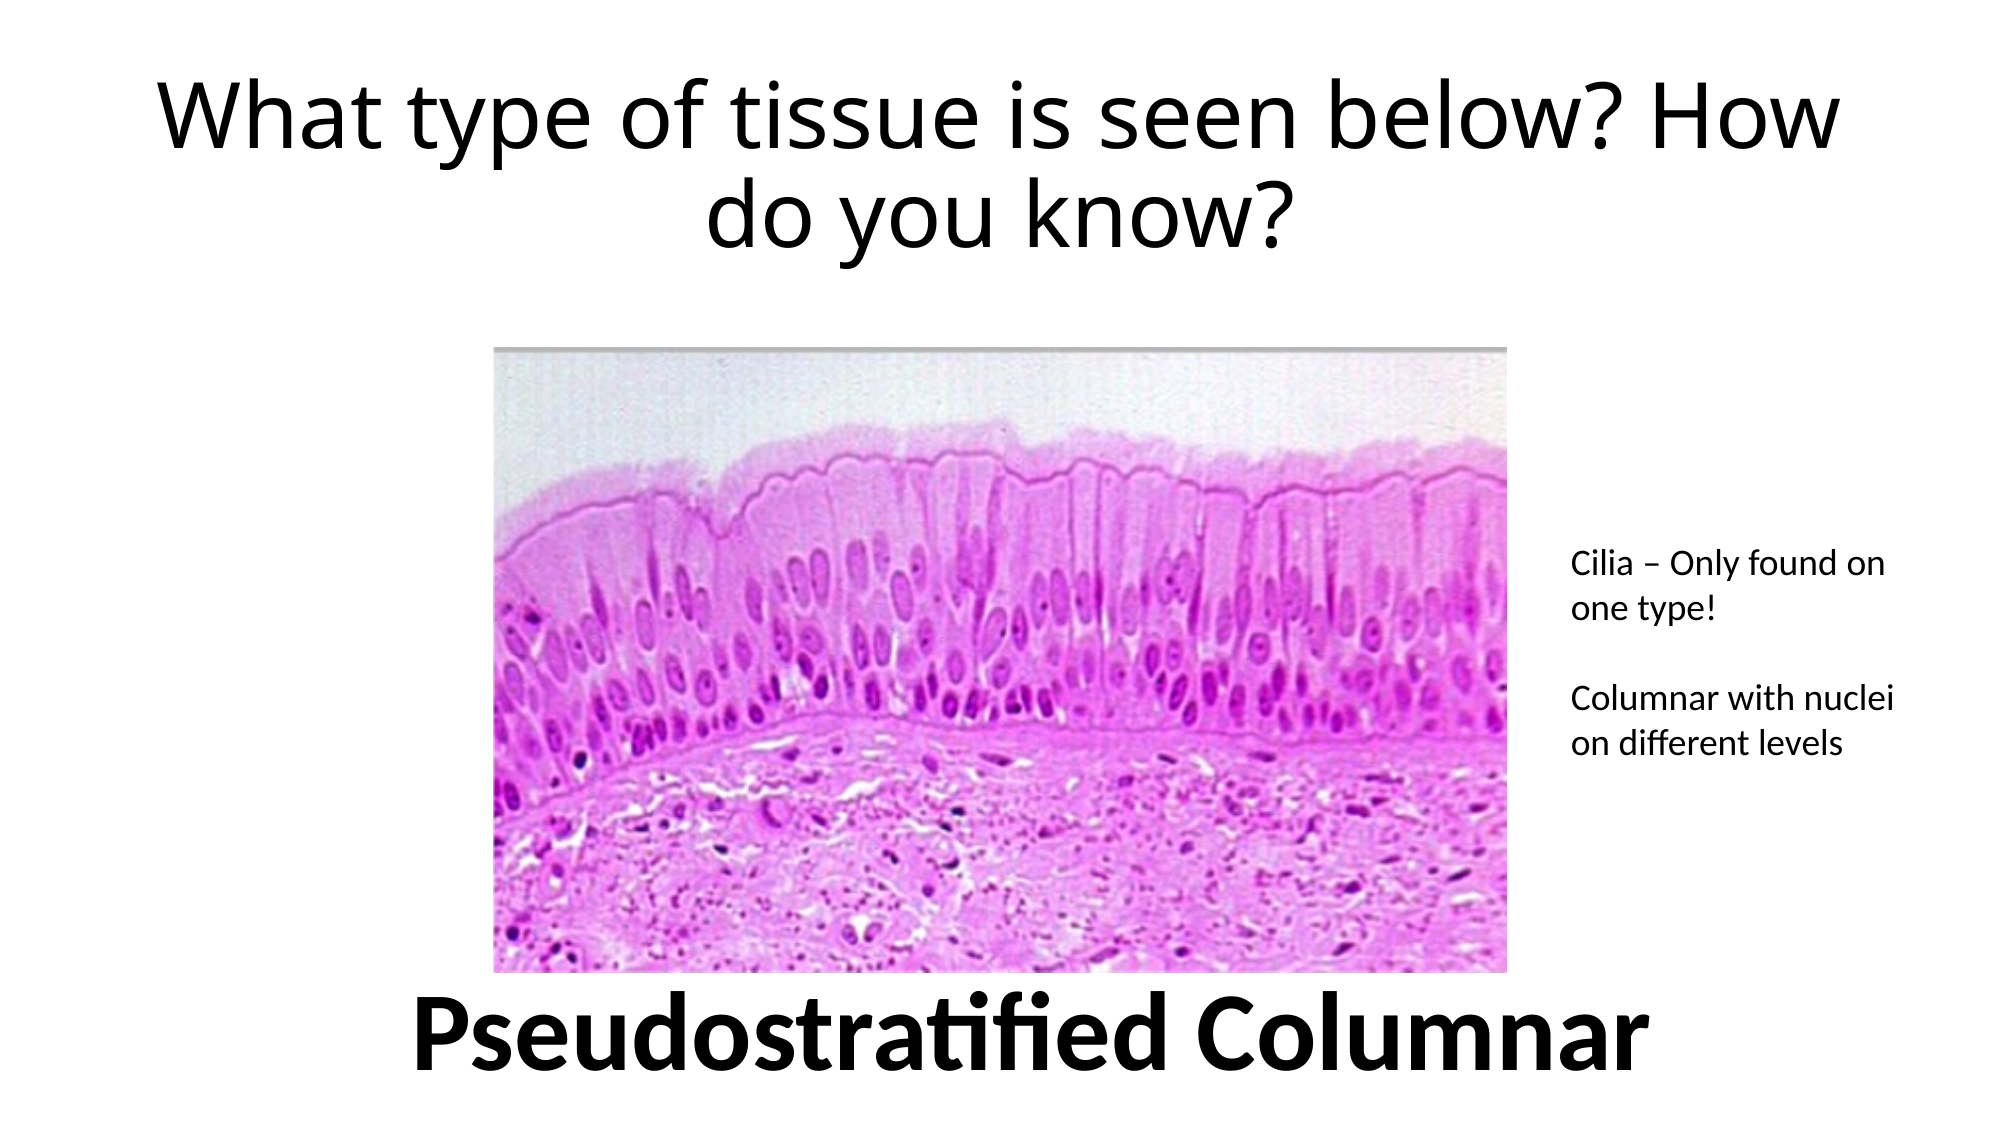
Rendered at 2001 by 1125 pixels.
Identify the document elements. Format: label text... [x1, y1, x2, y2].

text_box Pseudostratified Columnar [396, 950, 1668, 1101]
text_box Cilia – Only found on one type! Columnar with nuclei on different levels [1556, 530, 1954, 771]
picture [493, 347, 1507, 973]
title What type of tissue is seen below? How do you know? [137, 59, 1863, 278]
